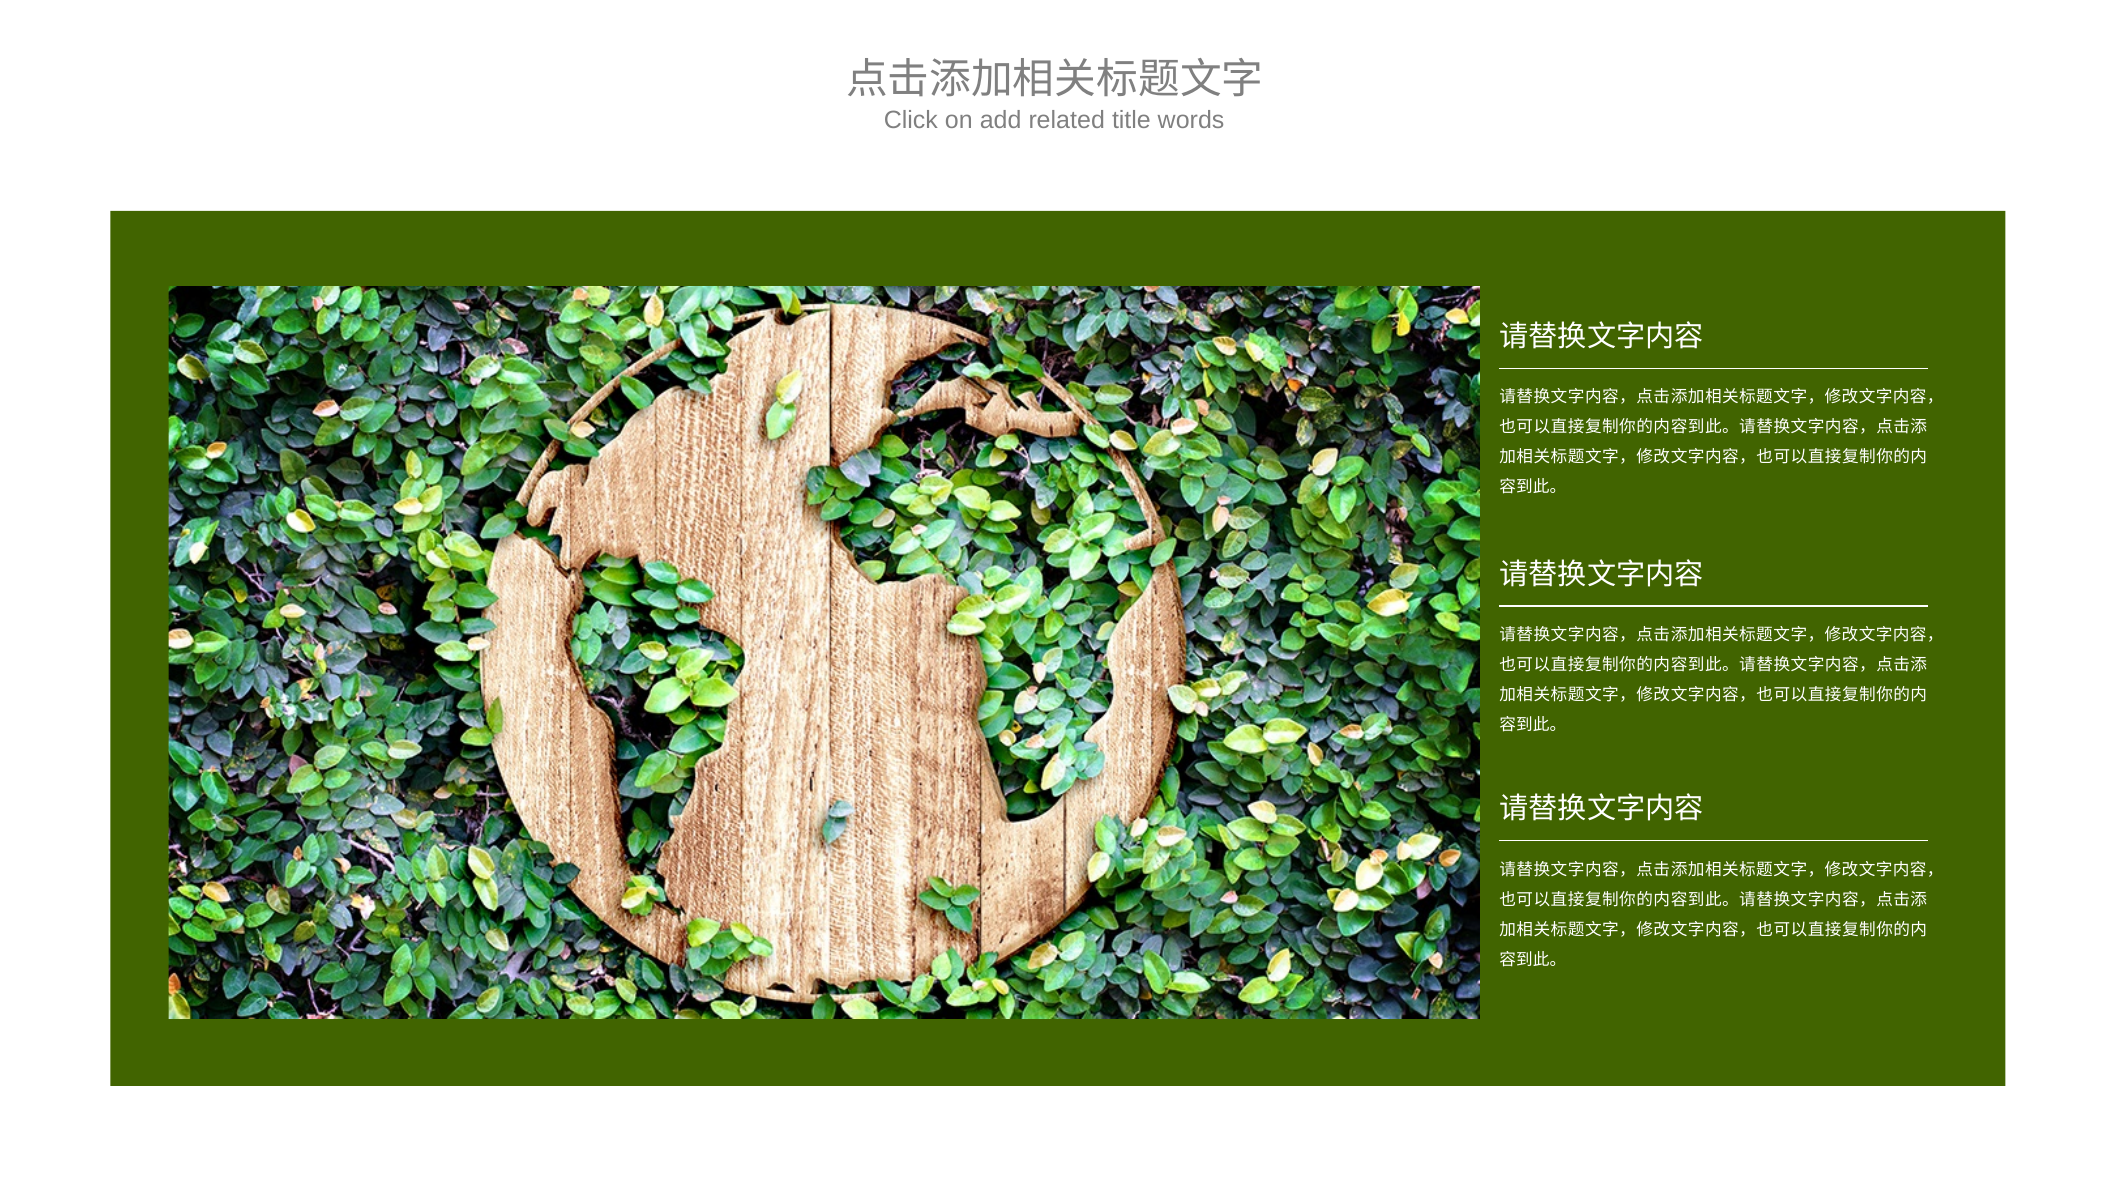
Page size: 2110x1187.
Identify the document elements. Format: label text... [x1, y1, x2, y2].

text_box 点击添加相关标题文字 [803, 44, 1307, 107]
text_box 请替换文字内容，点击添加相关标题文字，修改文字内容，也可以直接复制你的内容到此。请替换文字内容，点击添加相关标题文字，修改文字内容，也可以直接复制你的内容到此。 [1483, 368, 1944, 527]
text_box [109, 210, 2006, 1087]
text_box Click on add related title words [864, 95, 1246, 158]
text_box 请替换文字内容 [1483, 547, 1842, 605]
text_box 请替换文字内容 [1483, 309, 1842, 368]
text_box 请替换文字内容，点击添加相关标题文字，修改文字内容，也可以直接复制你的内容到此。请替换文字内容，点击添加相关标题文字，修改文字内容，也可以直接复制你的内容到此。 [1483, 605, 1944, 764]
text_box [168, 285, 1481, 1019]
text_box 请替换文字内容 [1483, 781, 1842, 840]
text_box 请替换文字内容，点击添加相关标题文字，修改文字内容，也可以直接复制你的内容到此。请替换文字内容，点击添加相关标题文字，修改文字内容，也可以直接复制你的内容到此。 [1483, 840, 1944, 999]
